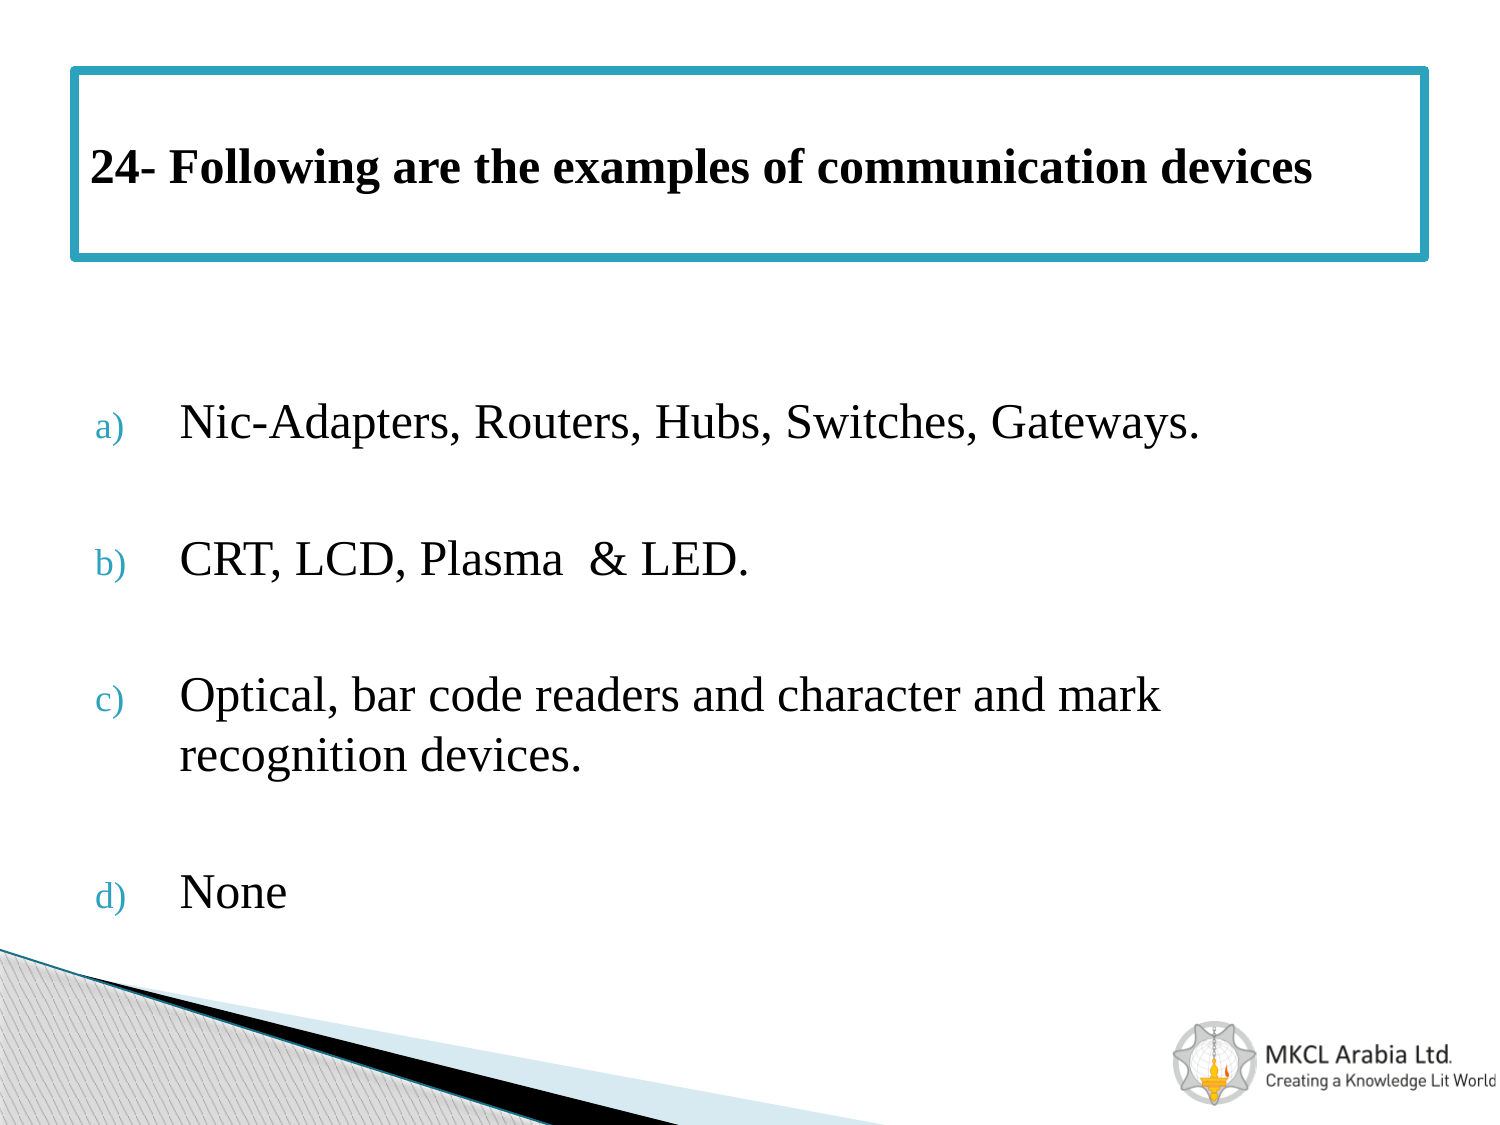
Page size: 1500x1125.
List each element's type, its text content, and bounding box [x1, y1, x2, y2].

picture [1172, 1021, 1496, 1106]
text_box 24- Following are the examples of communication devices [70, 66, 1429, 262]
list Nic-Adapters, Routers, Hubs, Switches, Gateways. CRT, LCD, Plasma & LED. Optical, bar code readers and character and mark recognition devices. None [62, 312, 1413, 1055]
